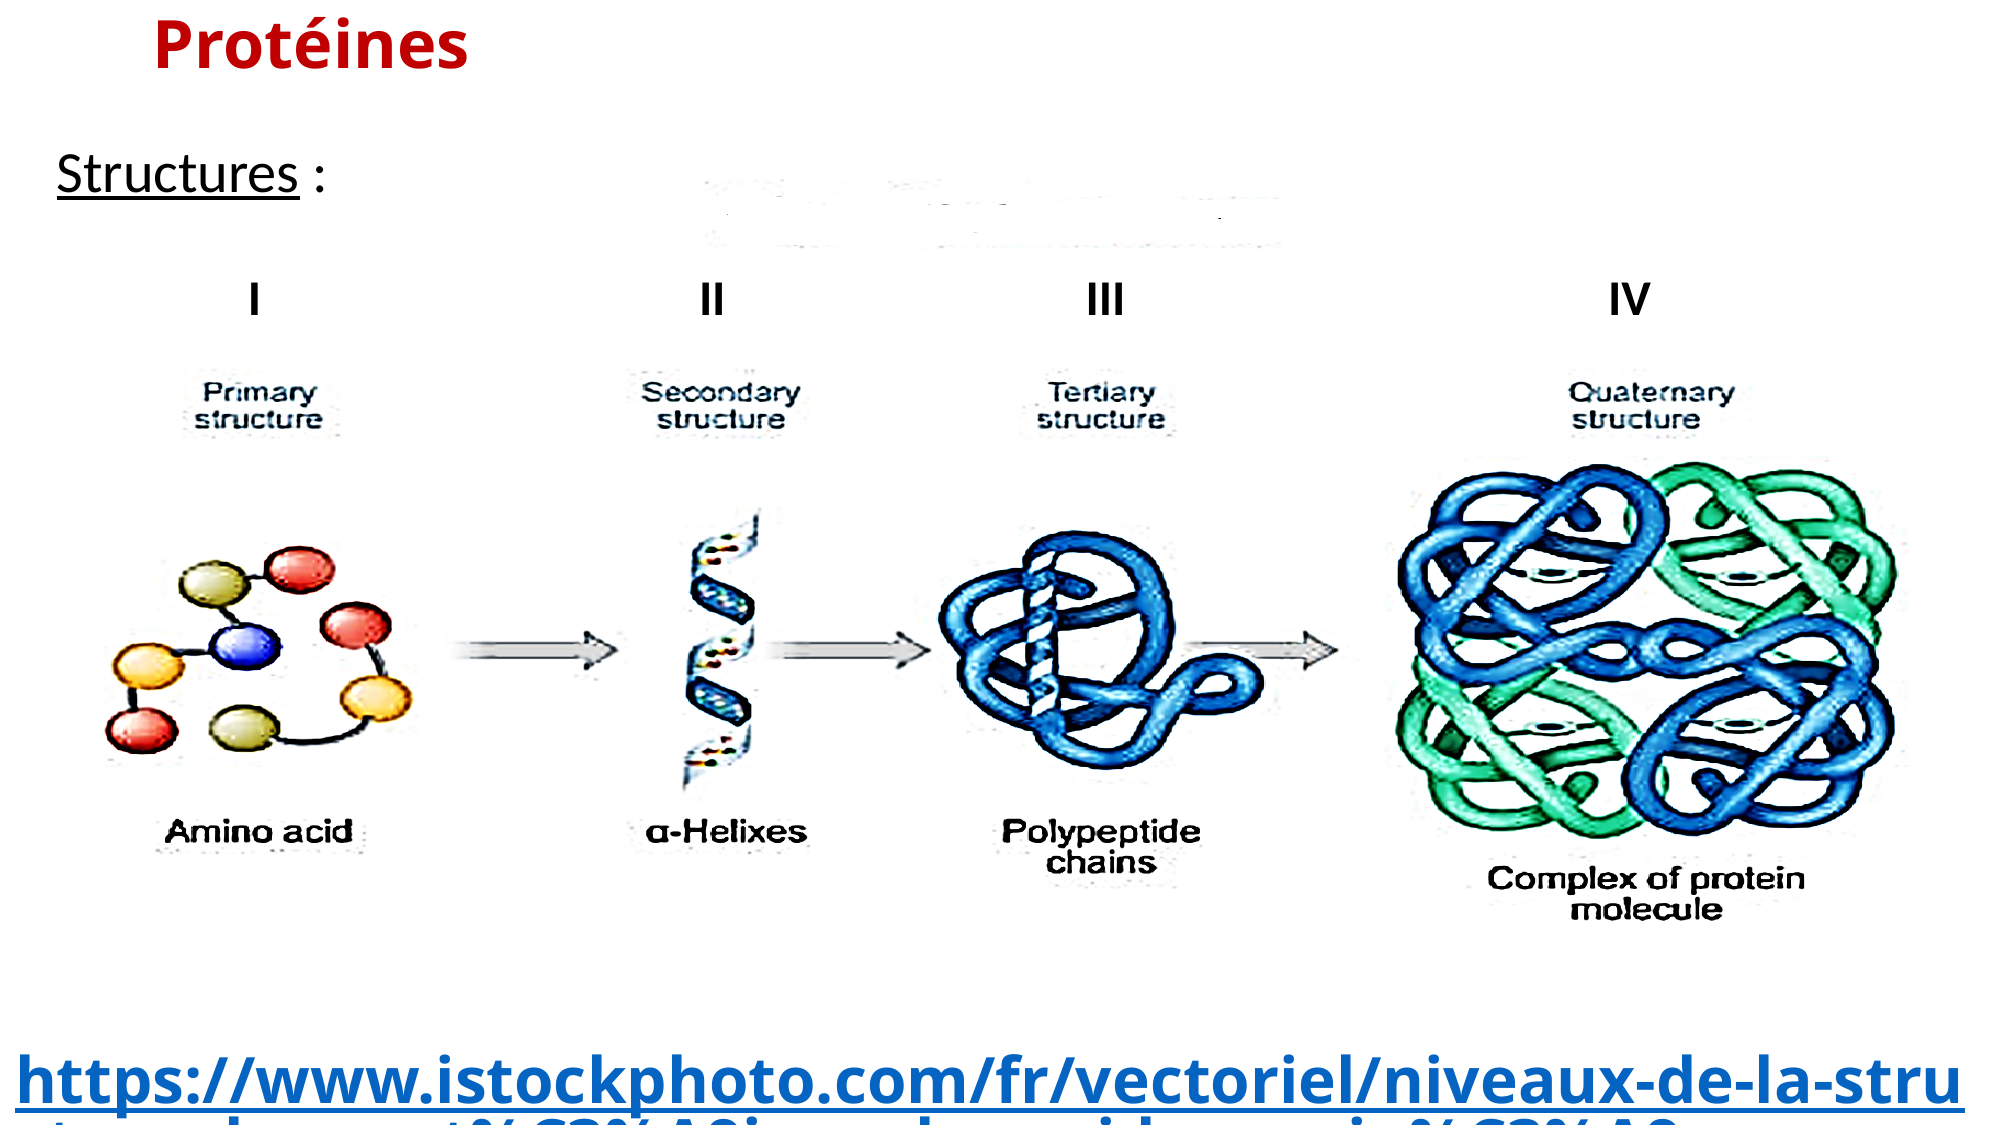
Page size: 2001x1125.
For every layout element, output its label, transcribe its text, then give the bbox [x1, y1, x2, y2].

picture [0, 92, 2000, 996]
text_box https://www.istockphoto.com/fr/vectoriel/niveaux-de-la-structure-des-prot%C3%A9ines-des-acides-amin%C3%A9s-au-complexe-de-mol%C3%A9cule-gm1156462691-315184201 [0, 1032, 2000, 1125]
text_box Protéines [137, 0, 1863, 92]
